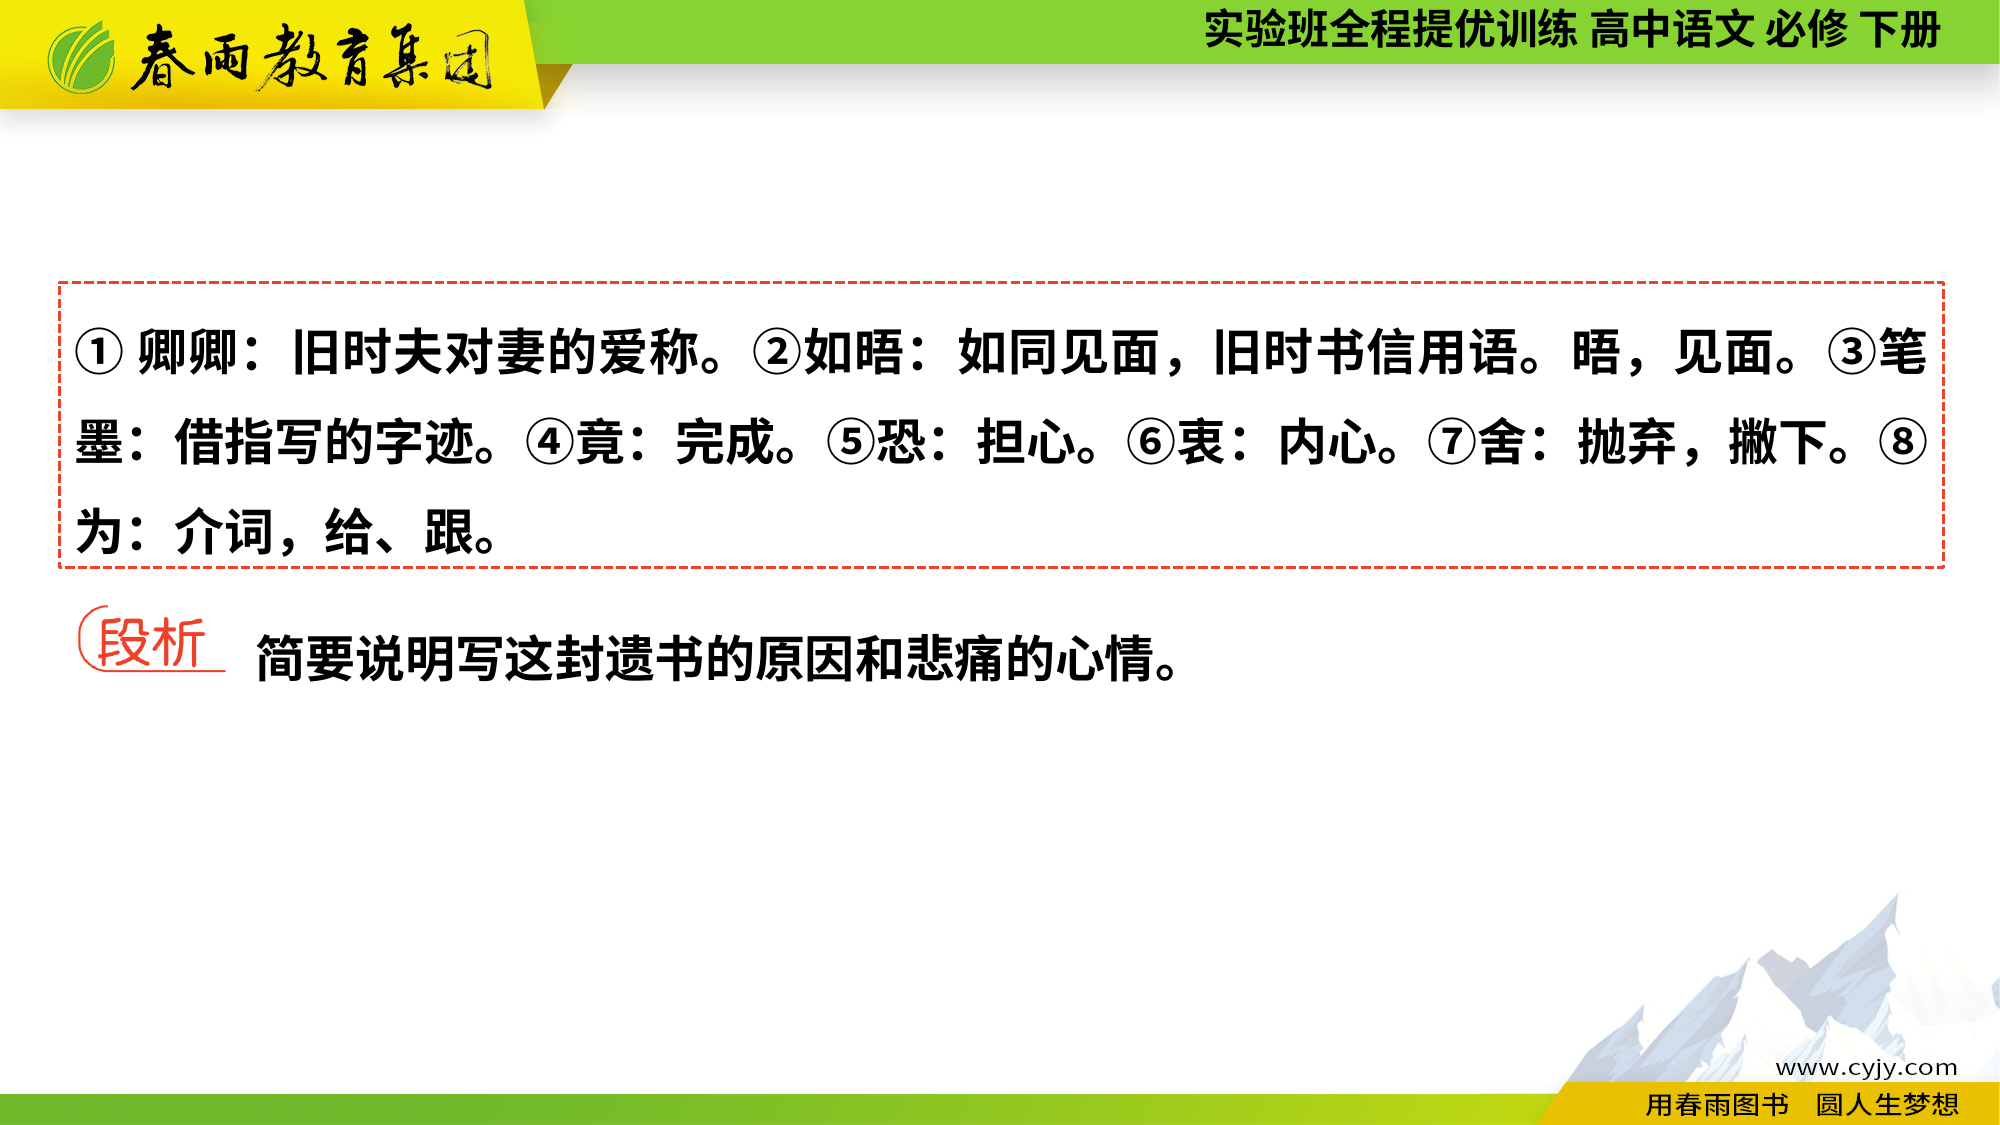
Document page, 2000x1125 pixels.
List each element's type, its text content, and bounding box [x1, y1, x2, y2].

text_box ①卿卿：旧时夫对妻的爱称。②如晤：如同见面，旧时书信用语。晤，见面。③笔墨：借指写的字迹。④竟：完成。⑤恐：担心。⑥衷：内心。⑦舍：抛弃，撇下。⑧为：介词，给、跟。 [59, 282, 1944, 568]
picture [0, 0, 2000, 1125]
text_box 简要说明写这封遗书的原因和悲痛的心情。 [59, 589, 1944, 695]
